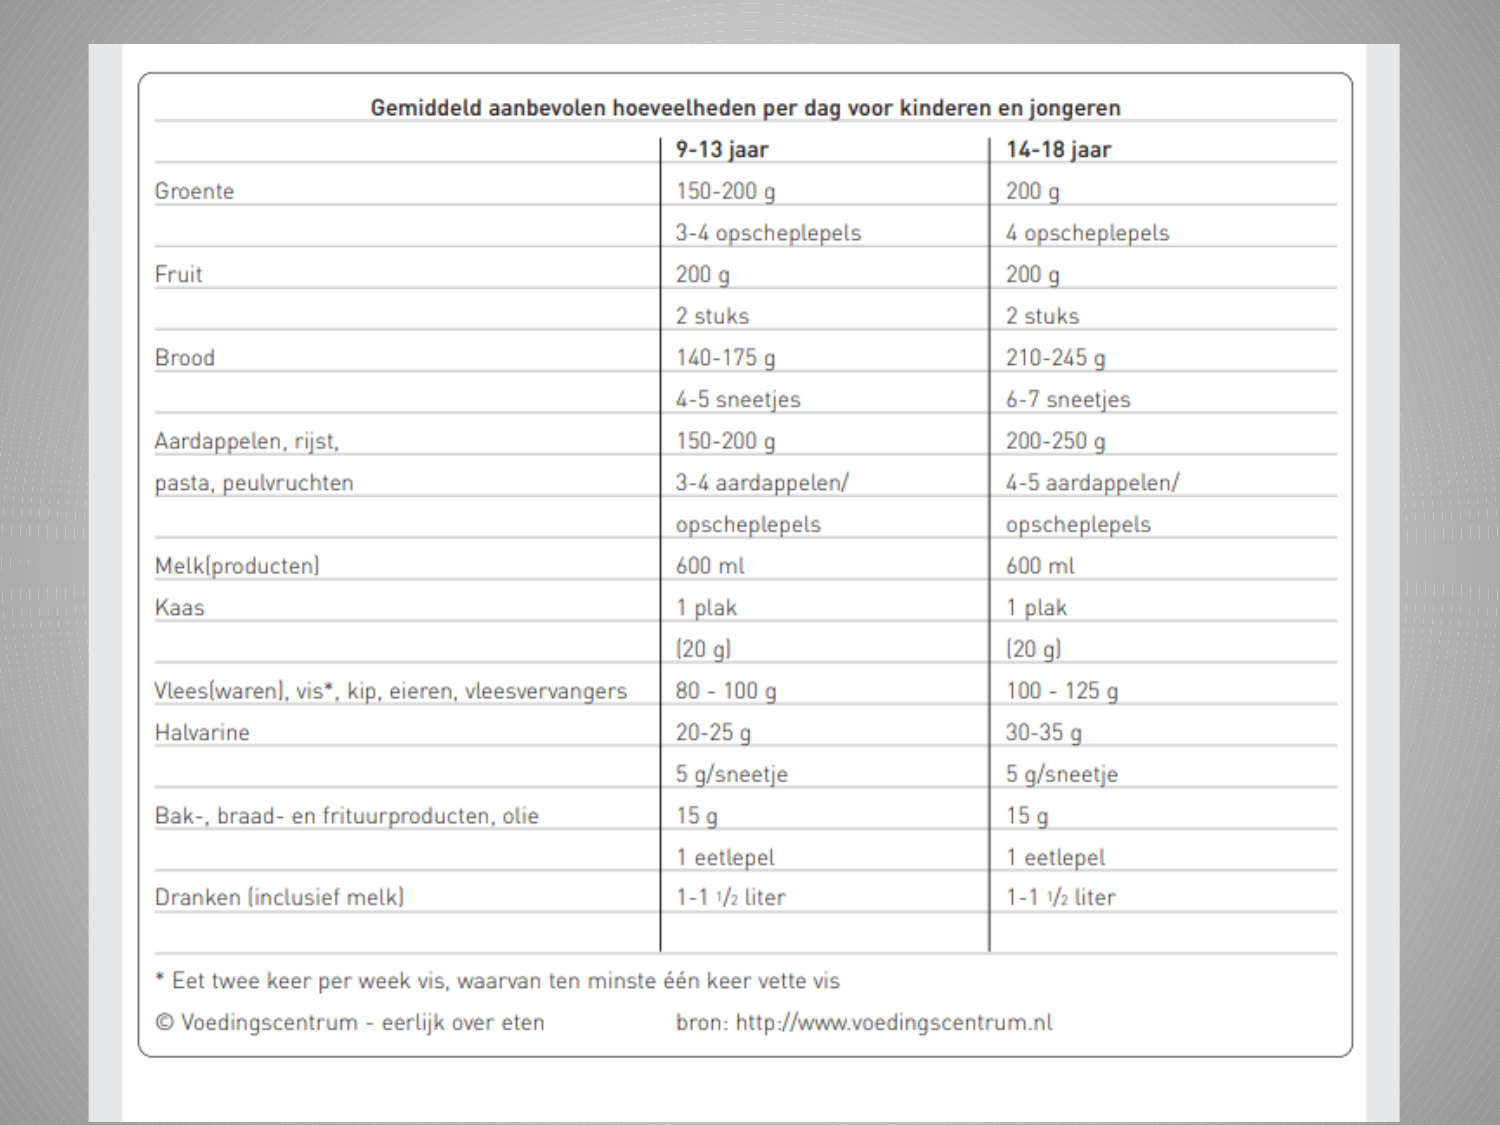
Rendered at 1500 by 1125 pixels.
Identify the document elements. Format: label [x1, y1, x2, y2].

list [88, 43, 1400, 1122]
